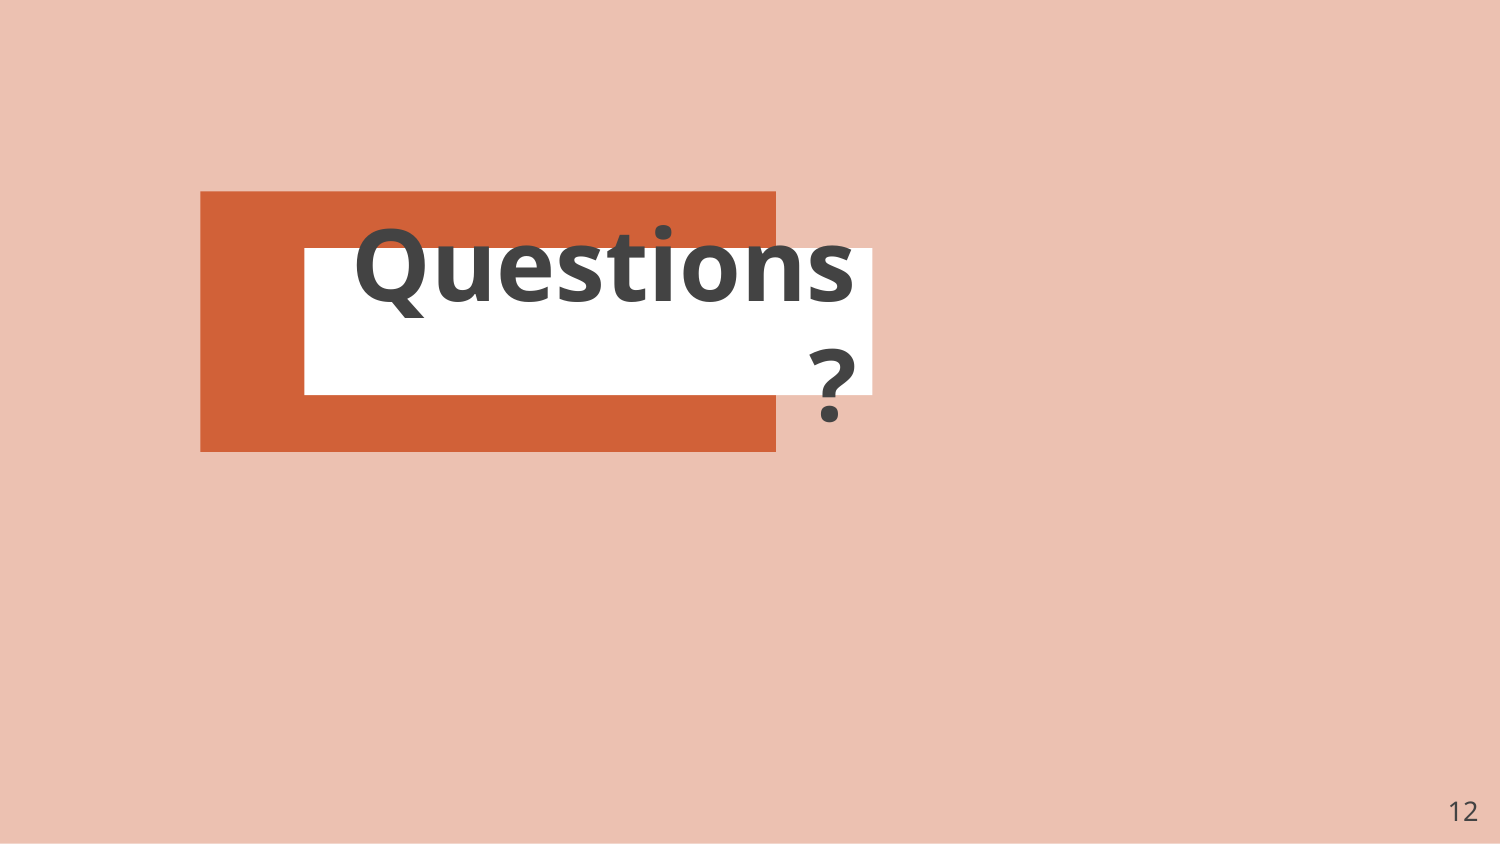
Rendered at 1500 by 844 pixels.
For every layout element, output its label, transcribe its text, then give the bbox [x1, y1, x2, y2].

slide_number ‹#› [1403, 779, 1494, 844]
text_box [0, 0, 1500, 844]
text_box [200, 191, 776, 452]
title Questions? [304, 248, 873, 396]
